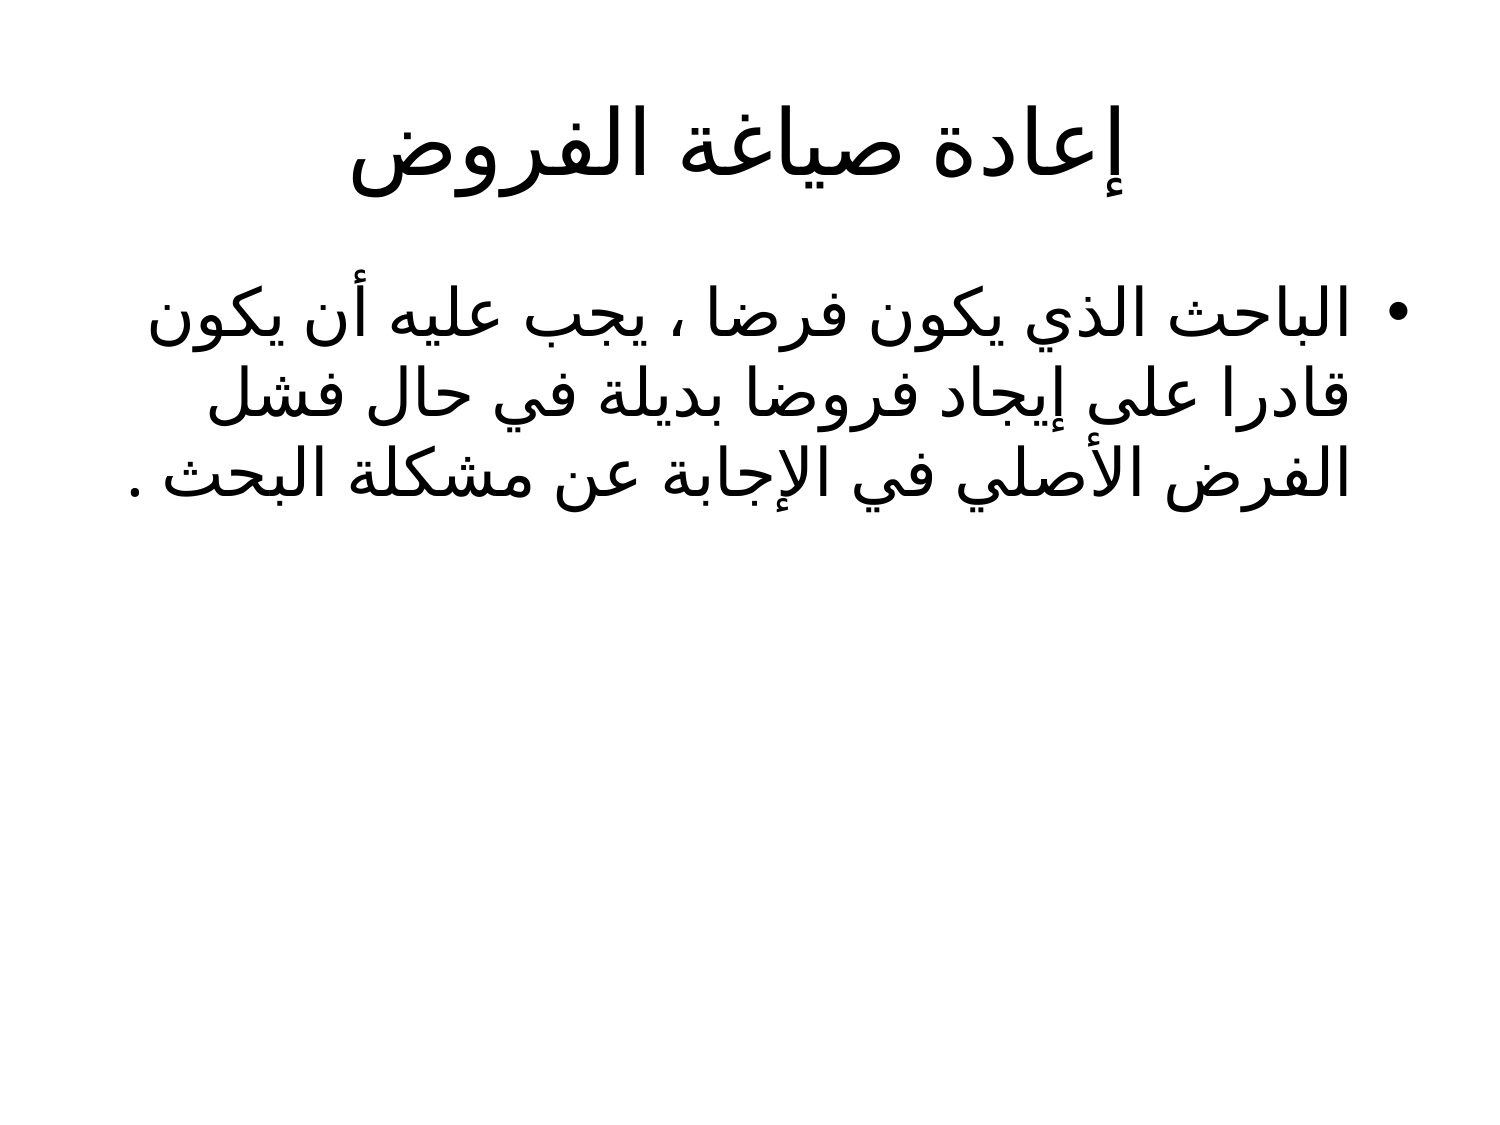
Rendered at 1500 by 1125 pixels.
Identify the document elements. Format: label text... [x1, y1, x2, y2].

list الباحث الذي يكون فرضا ، يجب عليه أن يكون قادرا على إيجاد فروضا بديلة في حال فشل الفرض الأصلي في الإجابة عن مشكلة البحث . [75, 262, 1425, 1005]
title إعادة صياغة الفروض [75, 45, 1425, 233]
